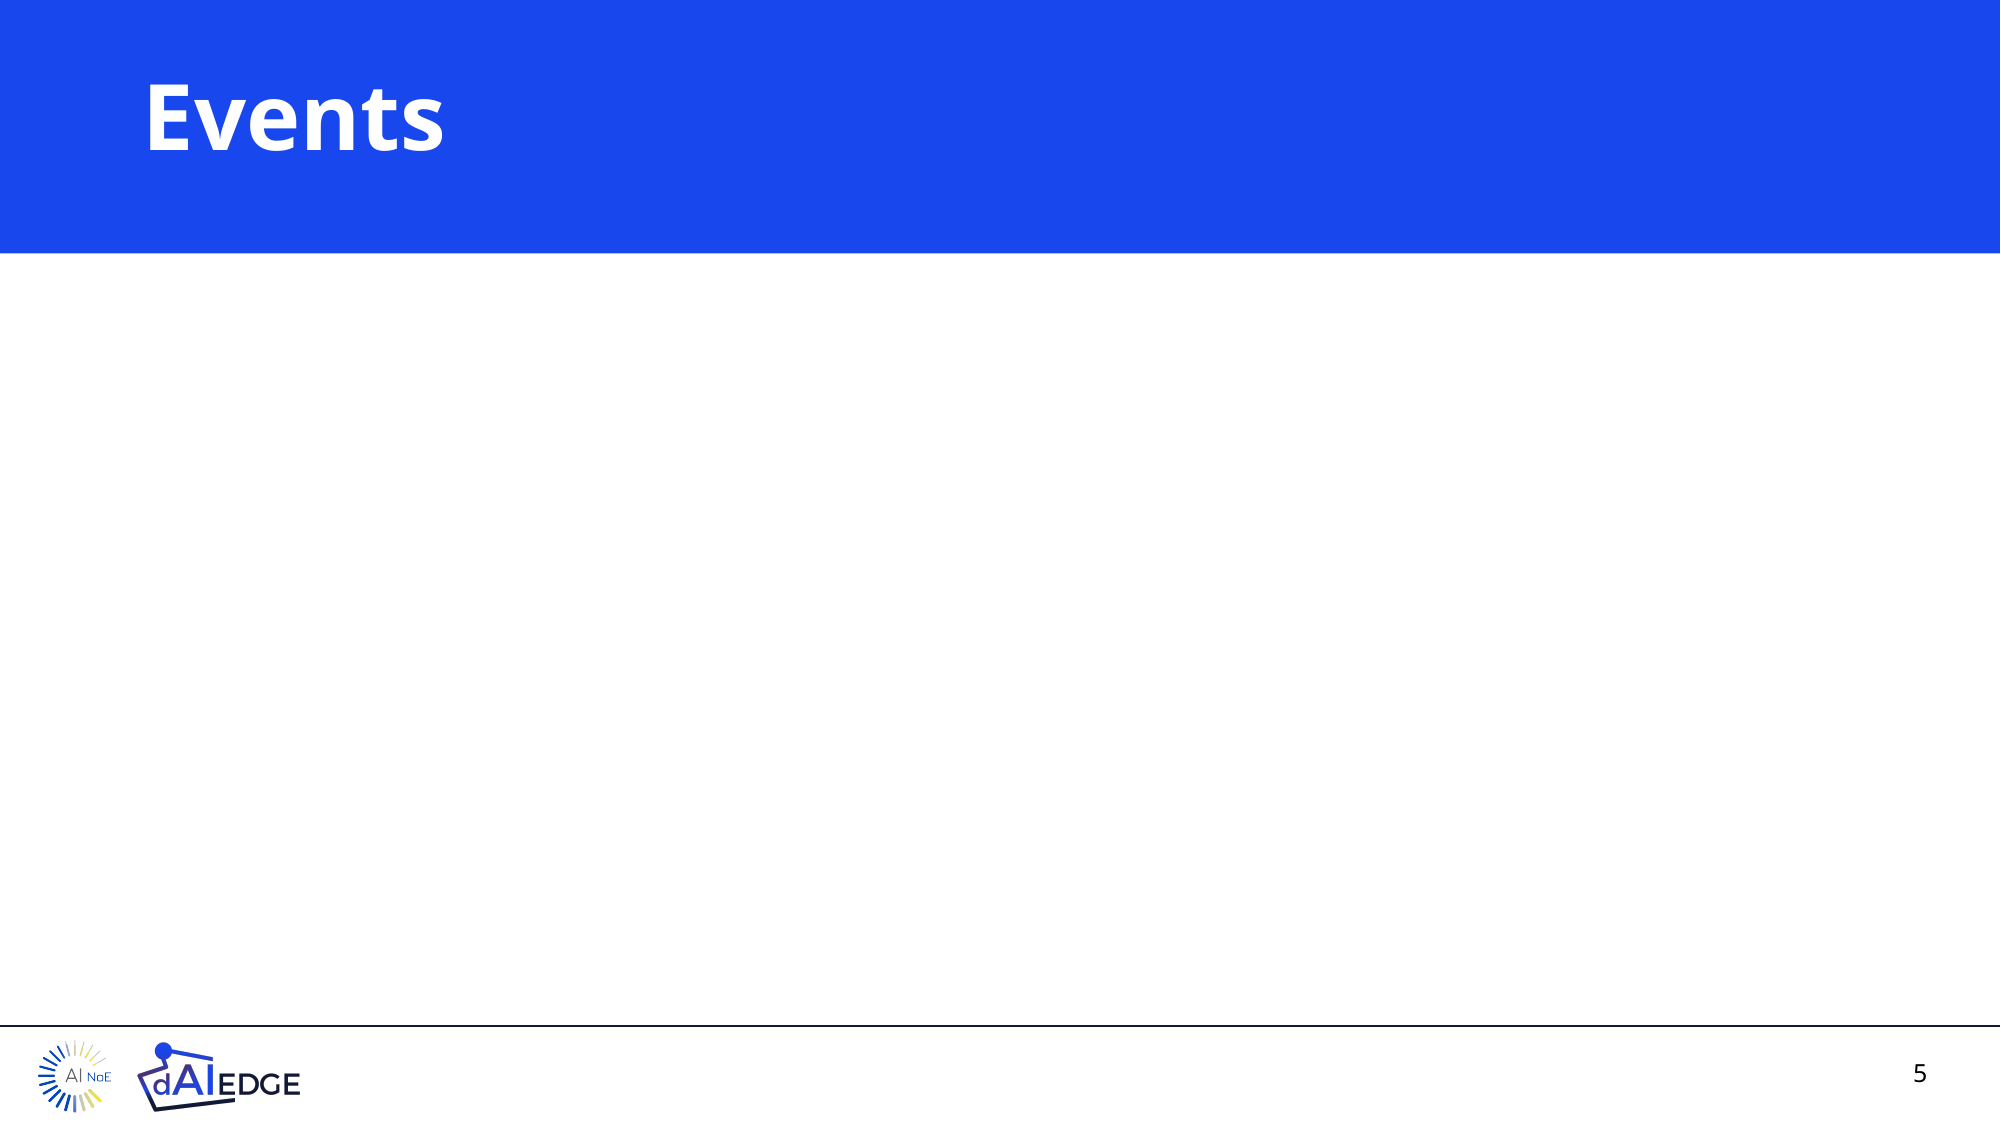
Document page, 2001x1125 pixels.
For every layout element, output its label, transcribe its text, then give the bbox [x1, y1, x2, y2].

picture [22, 1025, 129, 1125]
picture [132, 1040, 305, 1115]
title Events [128, 64, 1854, 247]
